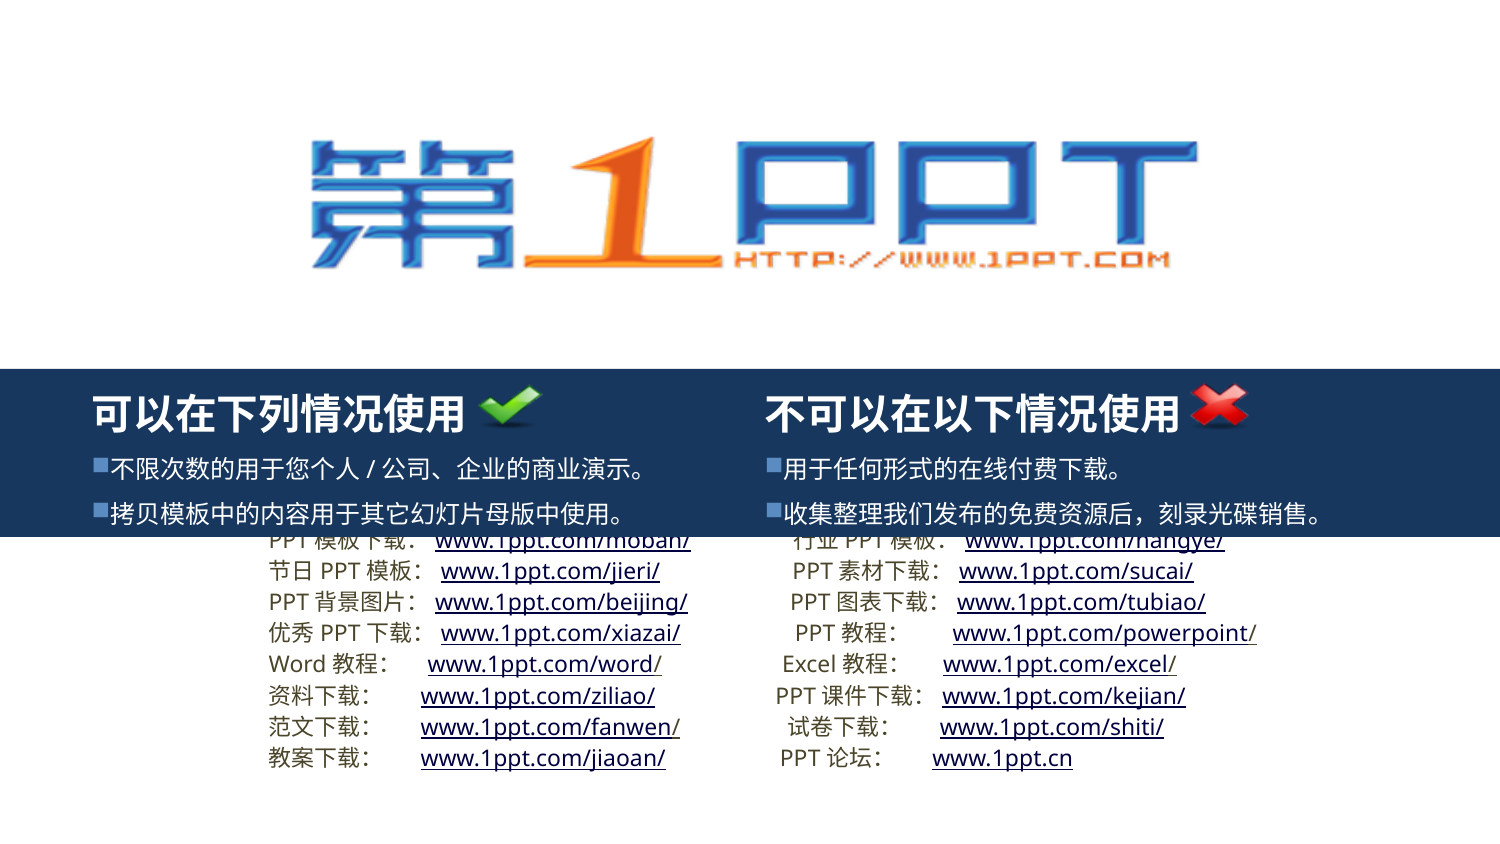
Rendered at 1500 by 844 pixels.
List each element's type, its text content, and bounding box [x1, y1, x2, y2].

text_box 可以在下列情况使用 不限次数的用于您个人/公司、企业的商业演示。 拷贝模板中的内容用于其它幻灯片母版中使用。 [76, 381, 750, 581]
text_box [1252, 368, 1500, 537]
text_box PPT模板下载：www.1ppt.com/moban/ 行业PPT模板：www.1ppt.com/hangye/ 节日PPT模板：www.1ppt.com/jieri/ PPT素材下载：www.1ppt.com/sucai/ PPT背景图片：www.1ppt.com/beijing/ PPT图表下载：www.1ppt.com/tubiao/ 优秀PPT下载：www.1ppt.com/xiazai/ PPT教程： www.1ppt.com/powerpoint/ Word教程： www.1ppt.com/word/ Excel教程： www.1ppt.com/excel/ 资料下载： www.1ppt.com/ziliao/ PPT课件下载：www.1ppt.com/kejian/ 范文下载： www.1ppt.com/fanwen/ 试卷下载： www.1ppt.com/shiti/ 教案下载： www.1ppt.com/jiaoan/ PPT论坛： www.1ppt.cn [252, 572, 1315, 756]
text_box 不可以在以下情况使用 用于任何形式的在线付费下载。 收集整理我们发布的免费资源后，刻录光碟销售。 [750, 381, 1424, 572]
picture [1186, 380, 1252, 430]
picture [477, 380, 544, 430]
picture [134, 38, 1400, 369]
text_box [0, 368, 477, 537]
